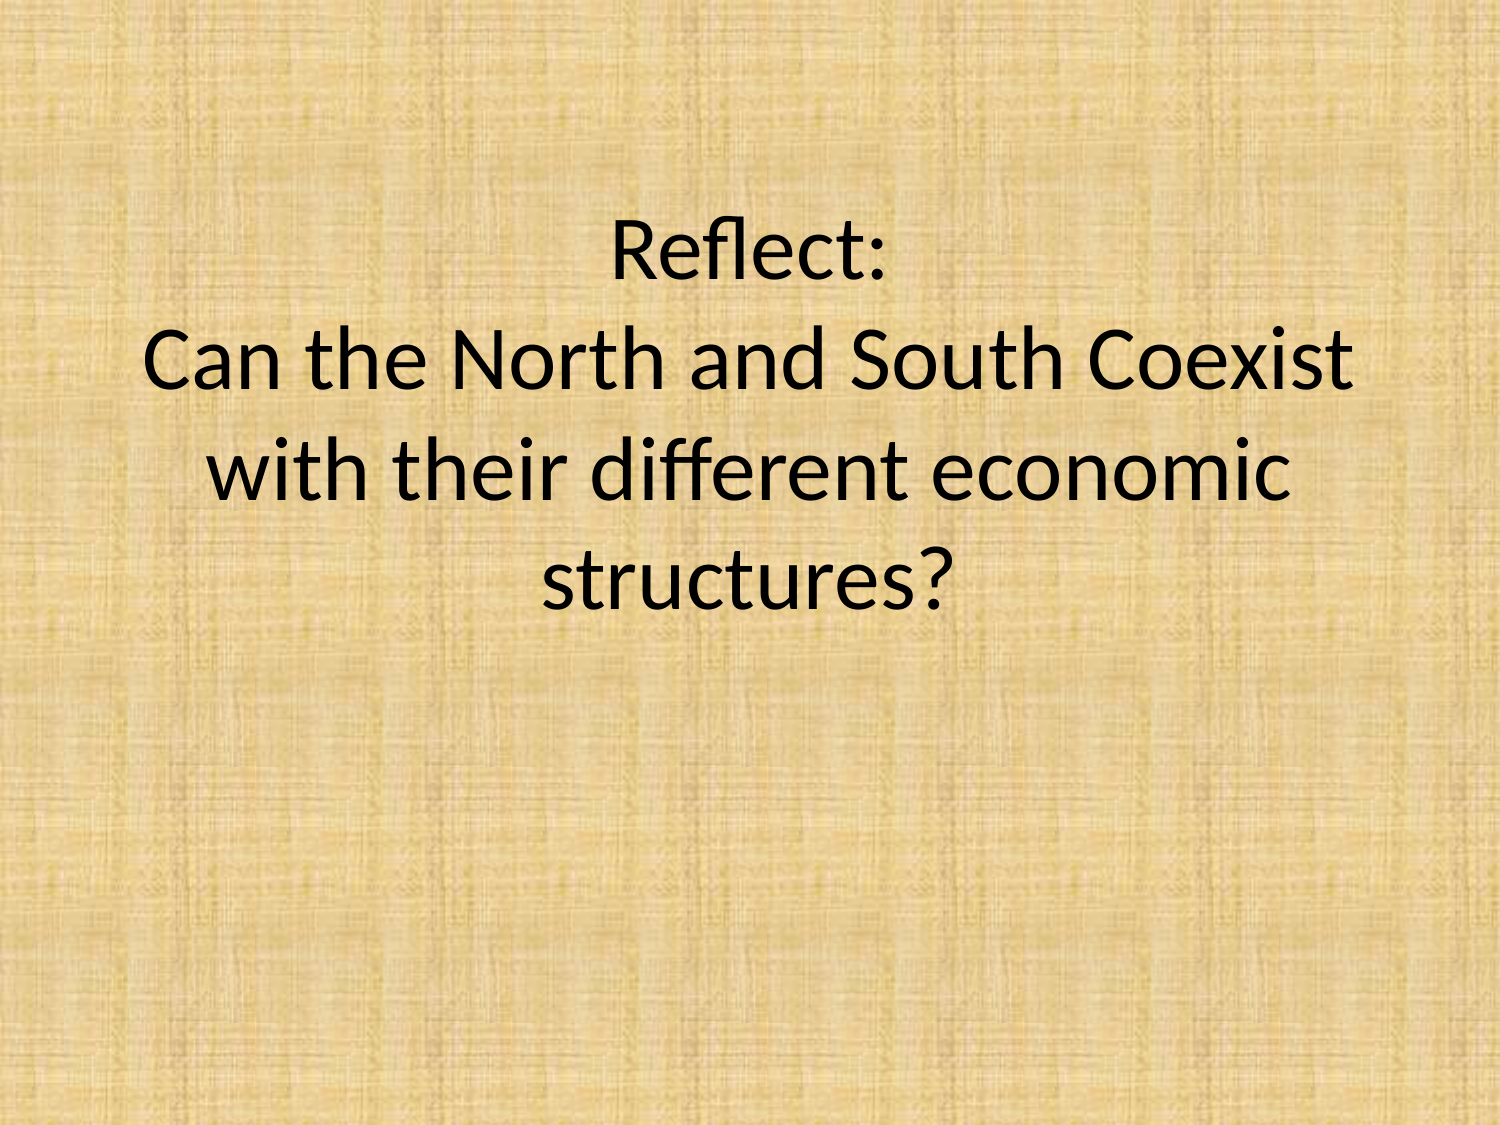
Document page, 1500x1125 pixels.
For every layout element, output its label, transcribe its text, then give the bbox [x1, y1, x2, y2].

title Reflect: Can the North and South Coexist with their different economic structures? [75, 45, 1425, 772]
picture [0, 0, 1500, 1125]
